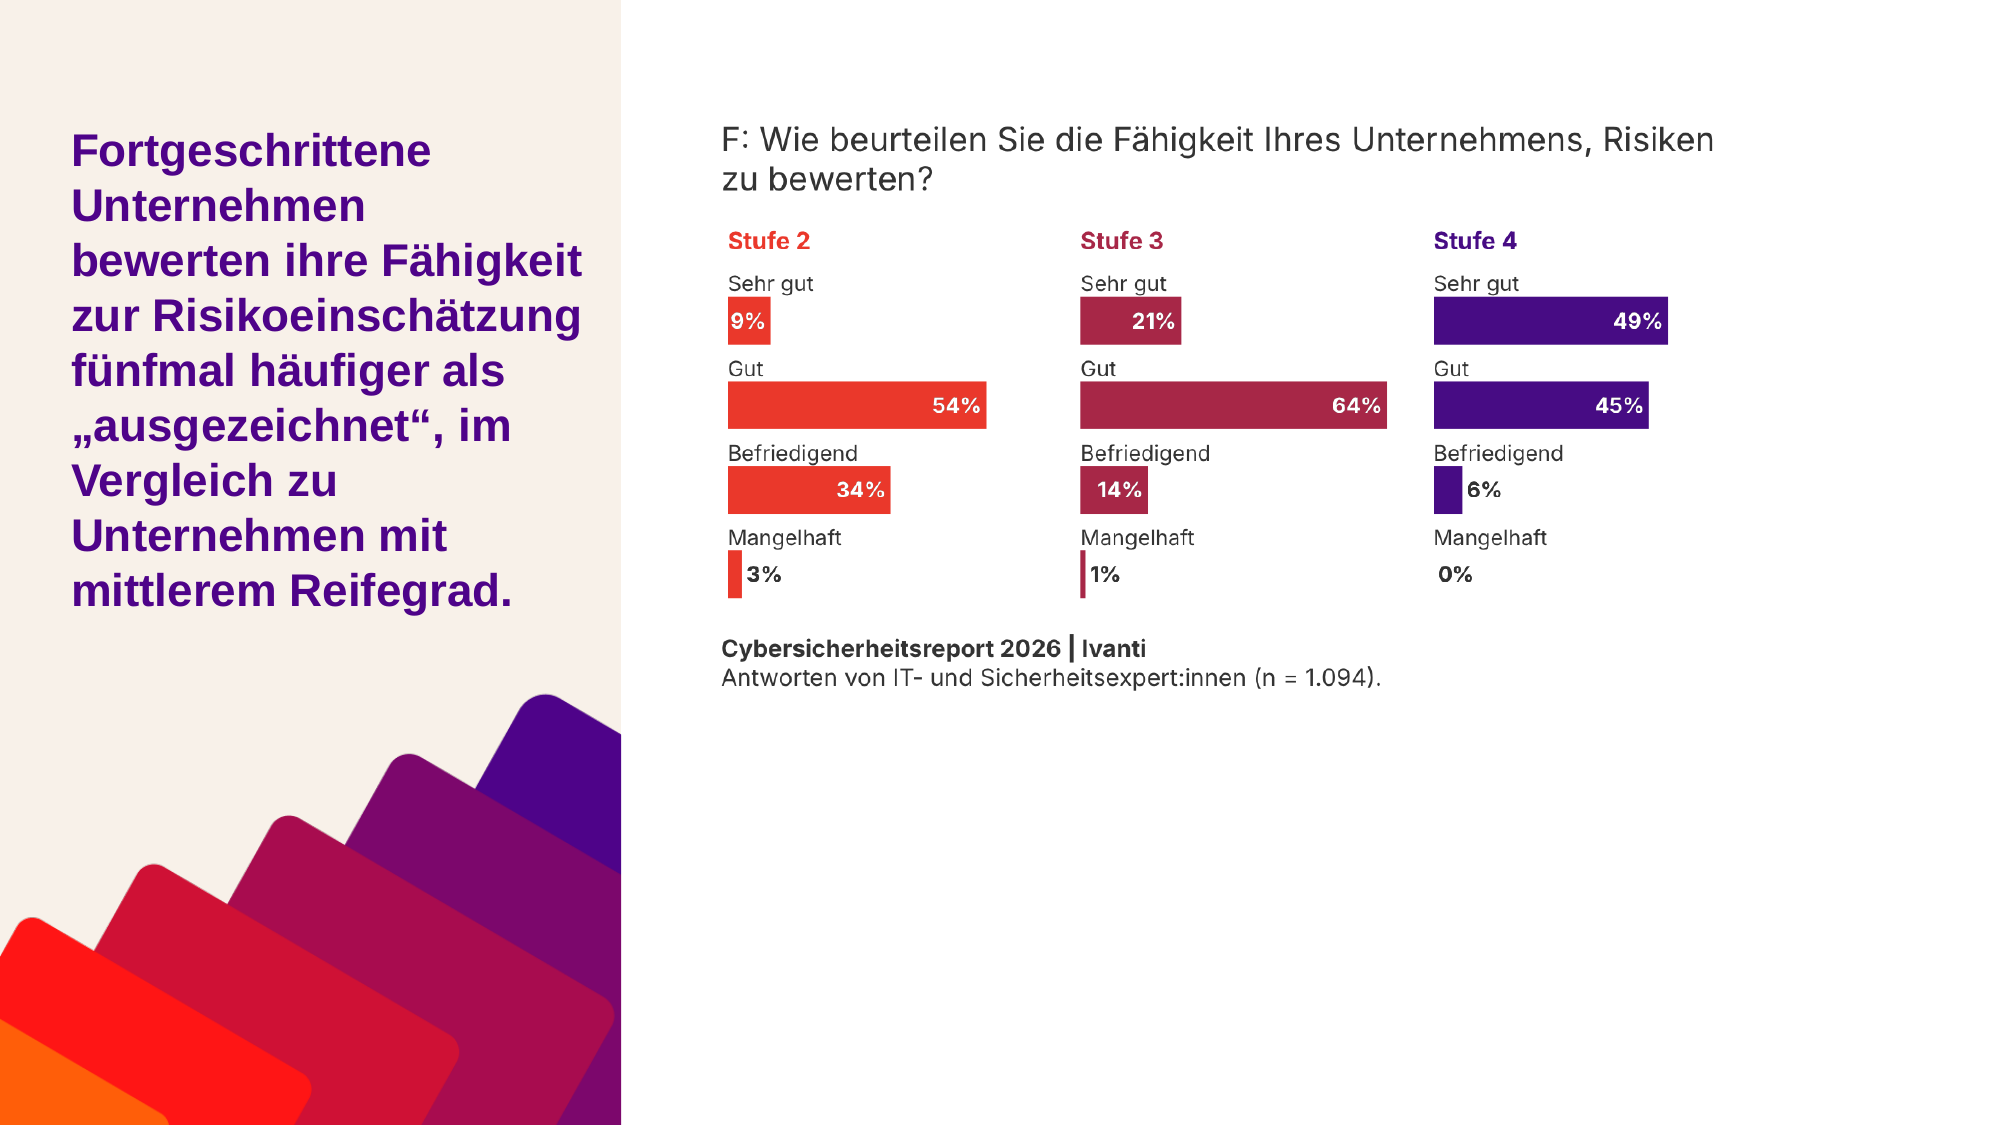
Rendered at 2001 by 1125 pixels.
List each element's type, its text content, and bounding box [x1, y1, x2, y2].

picture [701, 92, 1769, 711]
text_box Fortgeschrittene Unternehmen bewerten ihre Fähigkeit zur Risikoeinschätzung fünfmal häufiger als „ausgezeichnet“, im Vergleich zu Unternehmen mit mittlerem Reifegrad. [56, 113, 600, 617]
text_box [0, 0, 622, 617]
picture [0, 617, 622, 1125]
